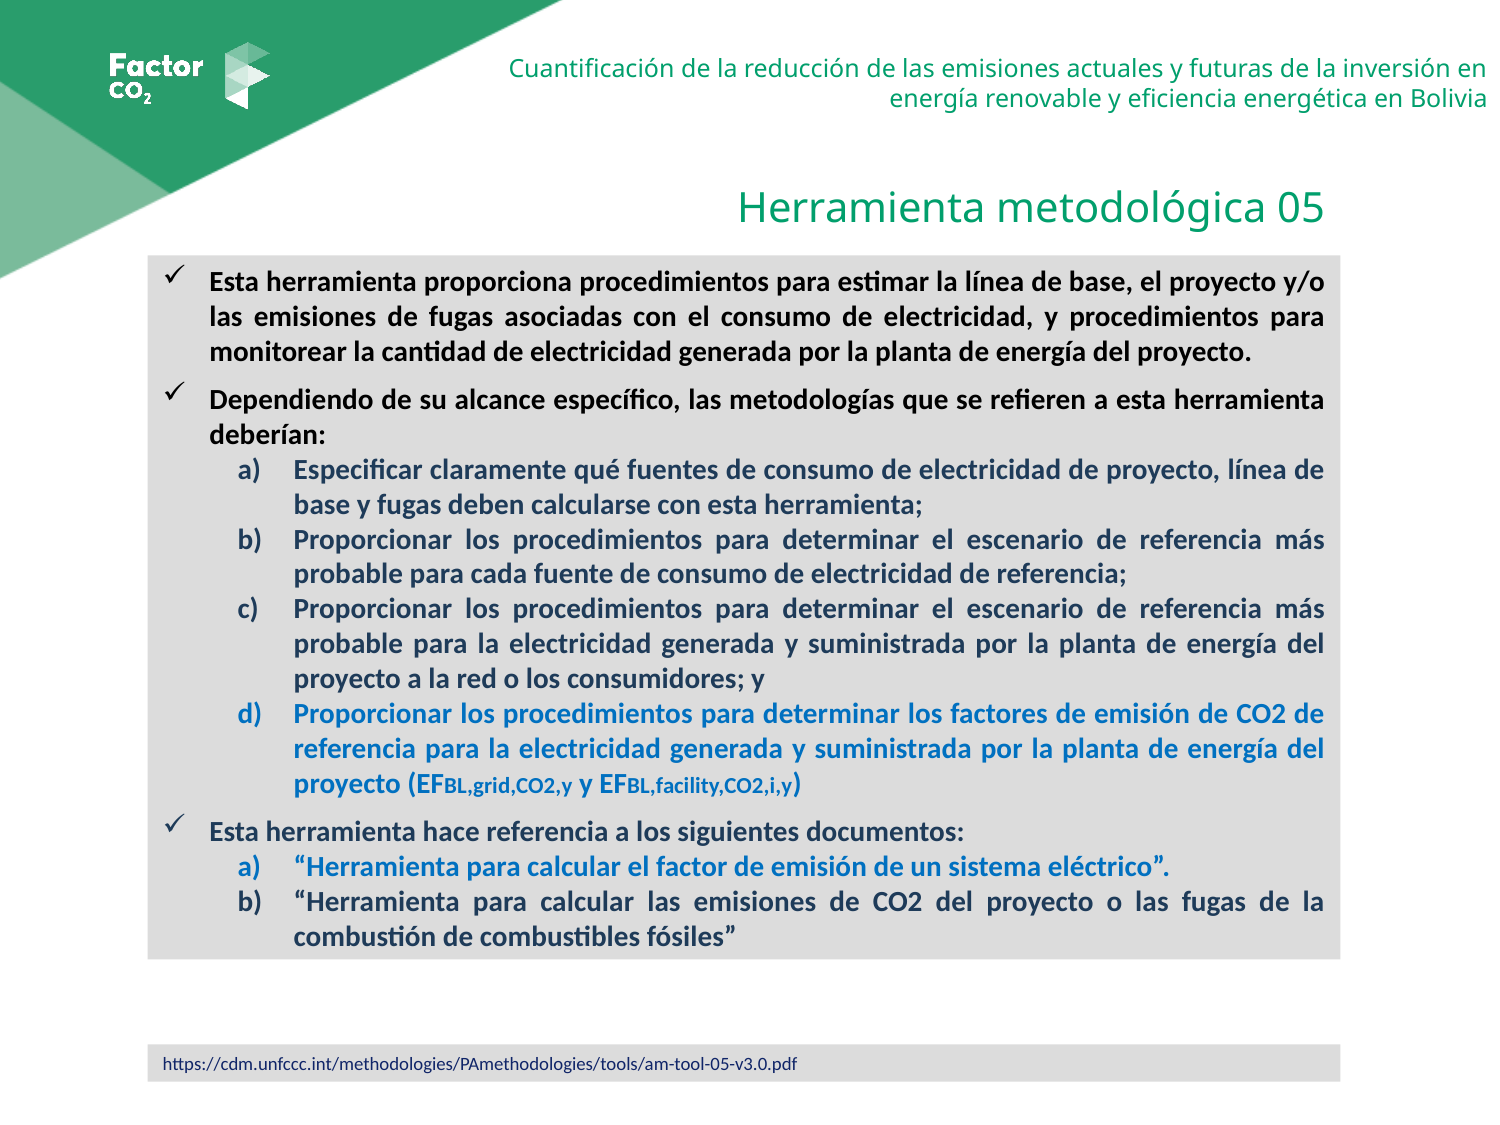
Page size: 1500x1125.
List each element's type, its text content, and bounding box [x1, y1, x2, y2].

picture [0, 75, 1500, 1125]
text_box Herramienta metodológica 05 [430, 172, 1341, 238]
text_box Esta herramienta proporciona procedimientos para estimar la línea de base, el proyecto y/o las emisiones de fugas asociadas con el consumo de electricidad, y procedimientos para monitorear la cantidad de electricidad generada por la planta de energía del proyecto. Dependiendo de su alcance específico, las metodologías que se refieren a esta herramienta deberían: Especificar claramente qué fuentes de consumo de electricidad de proyecto, línea de base y fugas deben calcularse con esta herramienta; Proporcionar los procedimientos para determinar el escenario de referencia más probable para cada fuente de consumo de electricidad de referencia; Proporcionar los procedimientos para determinar el escenario de referencia más probable para la electricidad generada y suministrada por la planta de energía del proyecto a la red o los consumidores; y Proporcionar los procedimientos para determinar los factores de emisión de CO2 de referencia para la electricidad generada y suministrada por la planta de energía del proyecto (EFBL,grid,CO2,y y EFBL,facility,CO2,i,y) Esta herramienta hace referencia a los siguientes documentos: “Herramienta para calcular el factor de emisión de un sistema eléctrico”. “Herramienta para calcular las emisiones de CO2 del proyecto o las fugas de la combustión de combustibles fósiles” [147, 255, 1341, 960]
text_box https://cdm.unfccc.int/methodologies/PAmethodologies/tools/am-tool-05-v3.0.pdf [147, 1044, 1341, 1082]
text_box [0, 0, 1500, 75]
